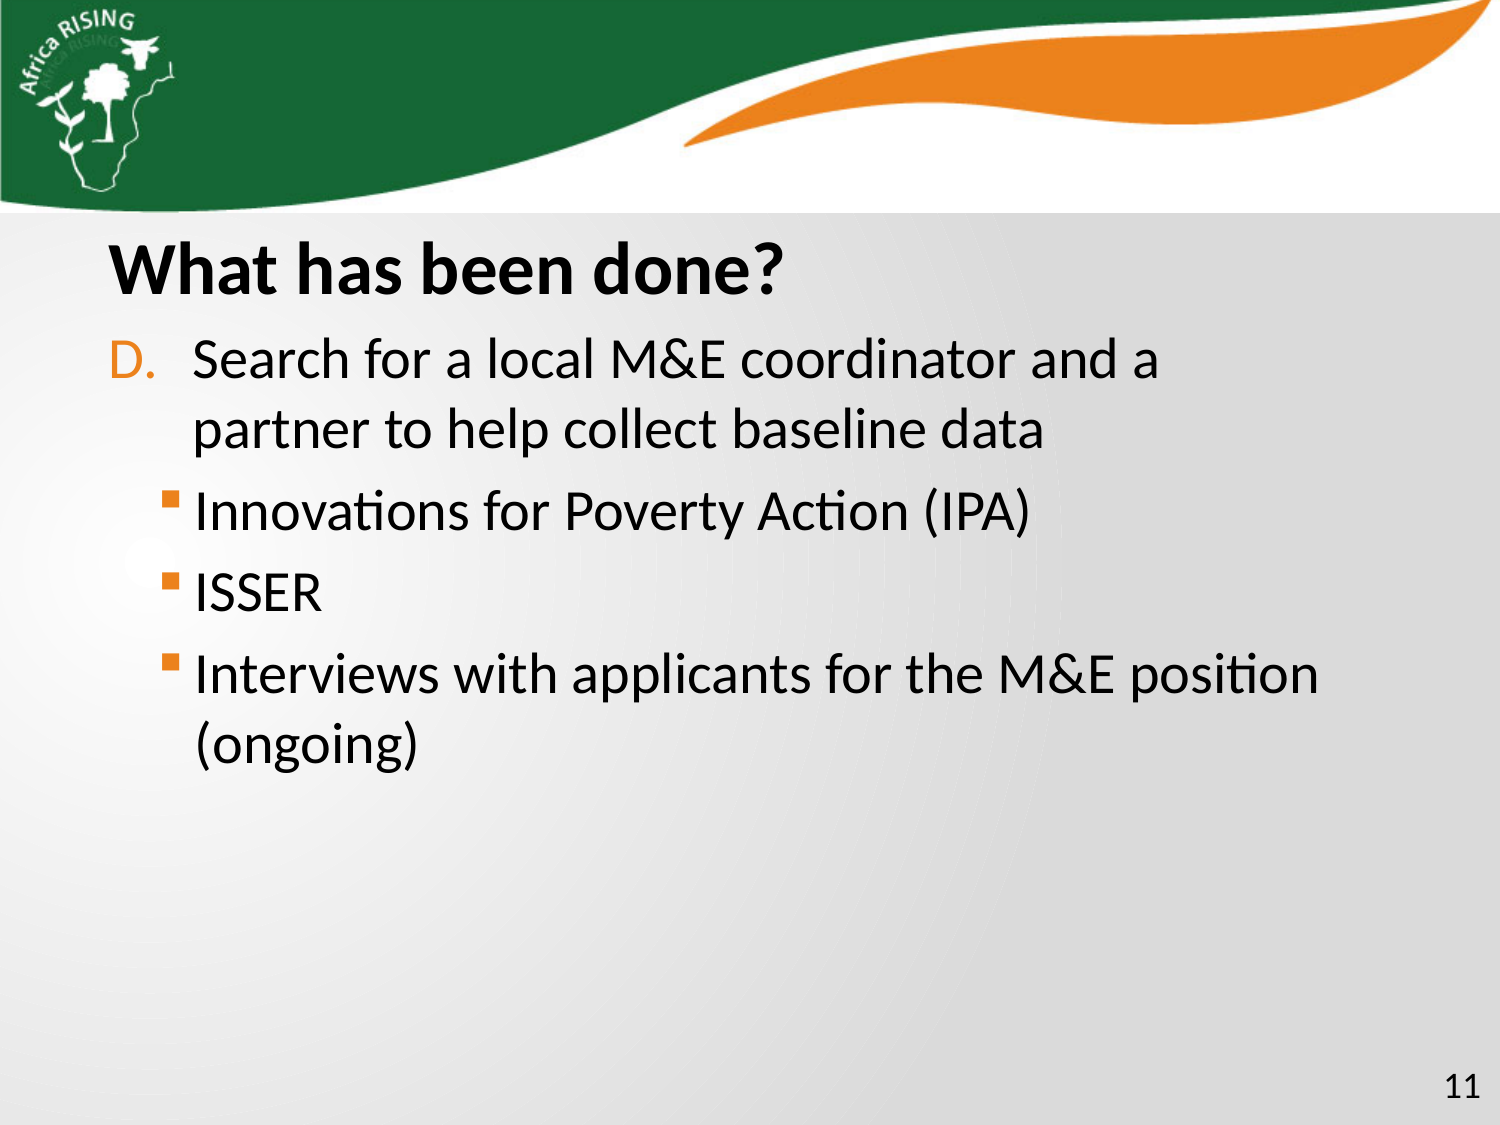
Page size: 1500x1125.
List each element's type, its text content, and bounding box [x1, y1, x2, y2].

picture [0, 0, 1500, 213]
slide_number 11 [1424, 1049, 1500, 1116]
list Search for a local M&E coordinator and a partner to help collect baseline data Innovations for Poverty Action (IPA) ISSER Interviews with applicants for the M&E position (ongoing) [75, 312, 1350, 975]
text_box What has been done? [75, 212, 1325, 313]
